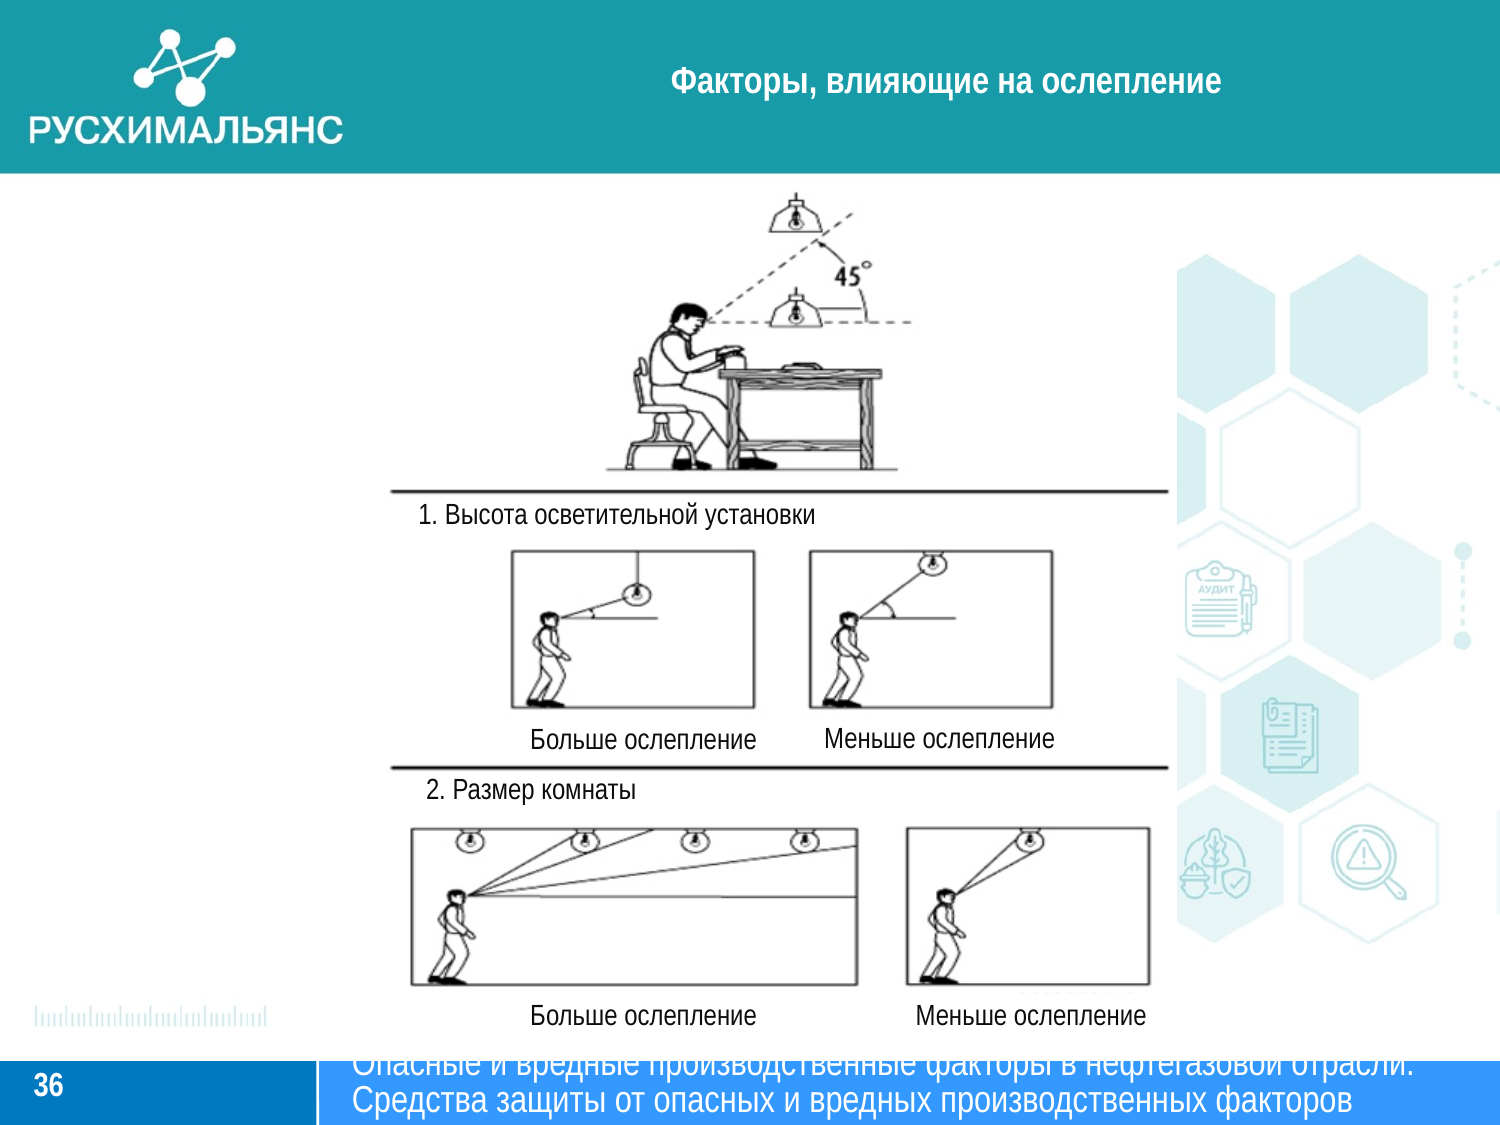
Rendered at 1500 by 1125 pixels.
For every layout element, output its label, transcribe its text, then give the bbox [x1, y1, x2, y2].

slide_number 35 [33, 1068, 278, 1122]
footer Опасные и вредные производственные факторы в нефтегазовой отрасли. Средства защиты от опасных и вредных производственных факторов [351, 1067, 1500, 1122]
picture [0, 0, 1500, 1061]
